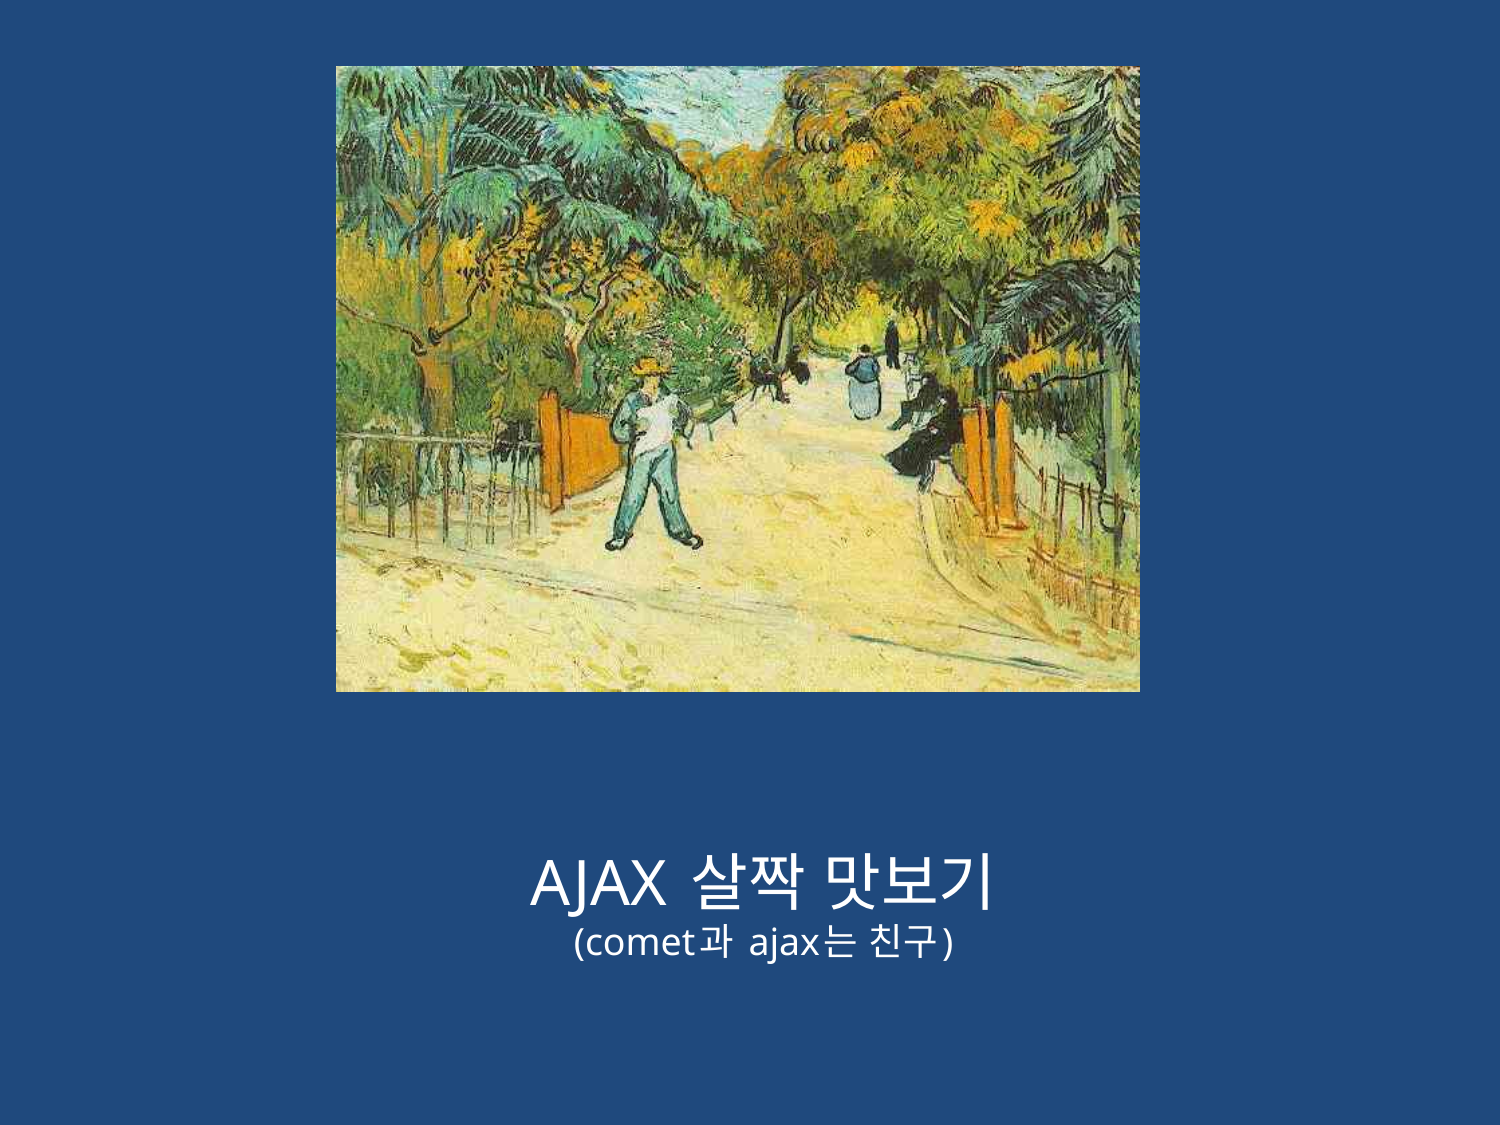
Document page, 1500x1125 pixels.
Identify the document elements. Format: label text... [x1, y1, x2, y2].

title AJAX 살짝 맛보기 (comet과 ajax는 친구) [88, 834, 1439, 1022]
picture [336, 66, 1140, 692]
